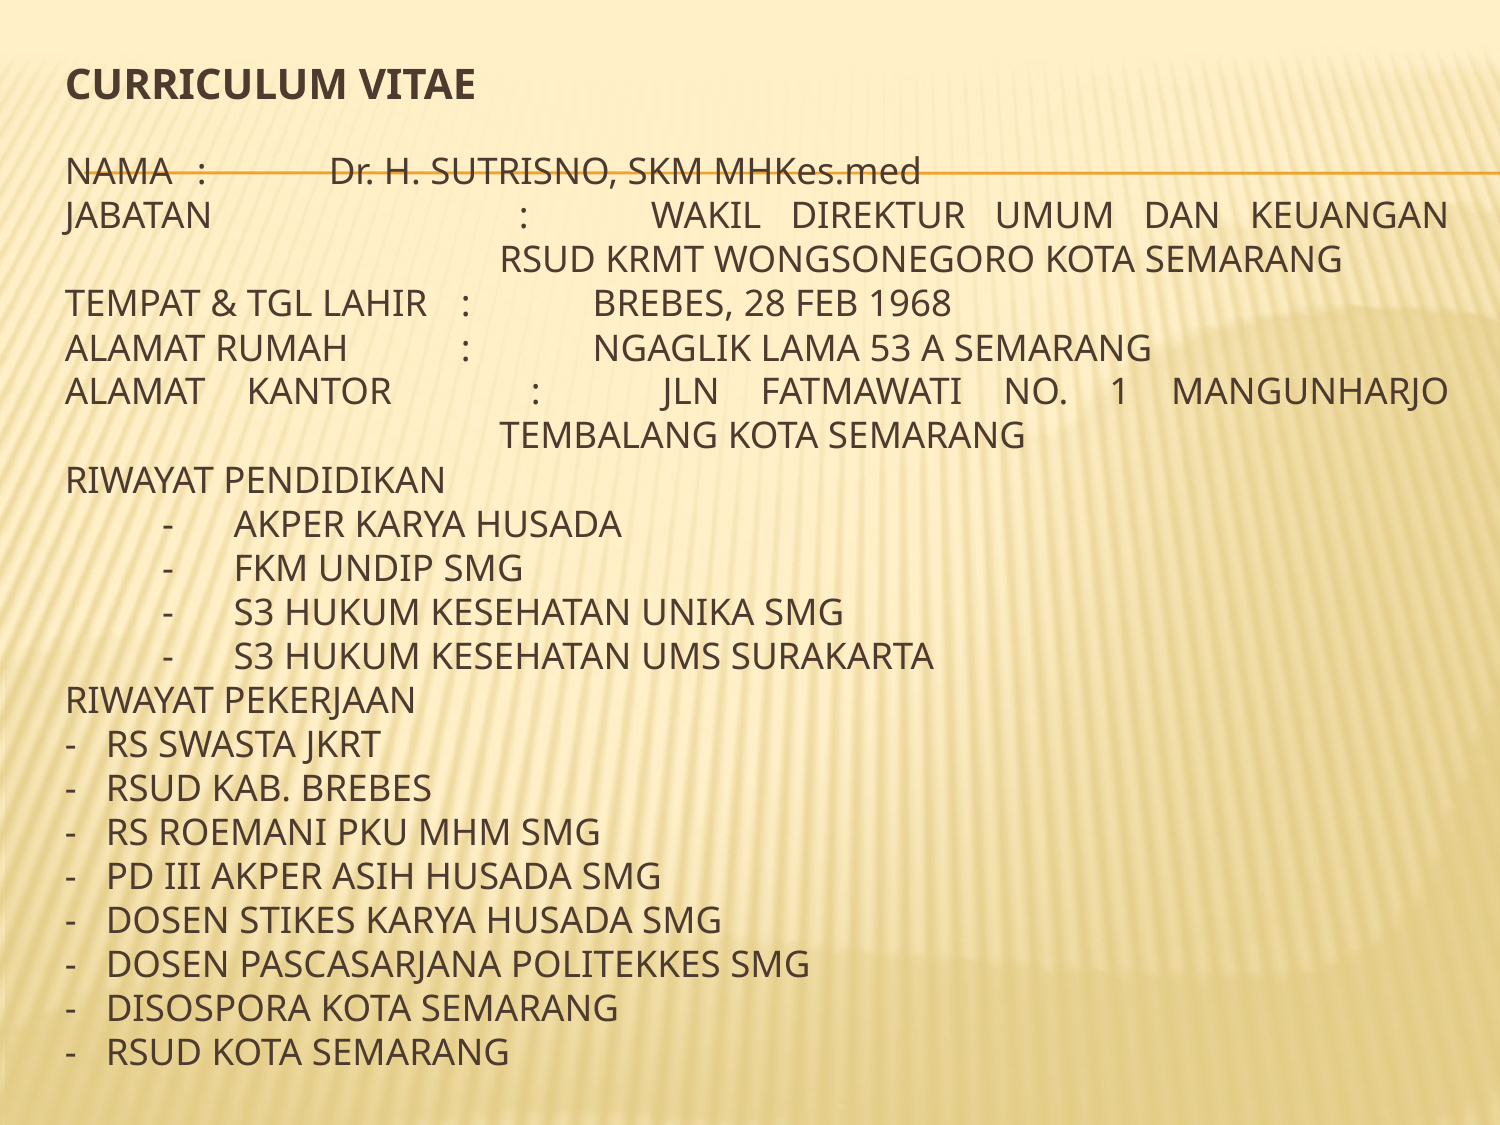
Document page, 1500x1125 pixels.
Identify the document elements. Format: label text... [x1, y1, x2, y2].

list NAMA : Dr. H. SUTRISNO, SKM MHKes.med JABATAN : WAKIL DIREKTUR UMUM DAN KEUANGAN RSUD KRMT WONGSONEGORO KOTA SEMARANG TEMPAT & TGL LAHIR : BREBES, 28 FEB 1968 ALAMAT RUMAH : NGAGLIK LAMA 53 A SEMARANG ALAMAT KANTOR : JLN FATMAWATI NO. 1 MANGUNHARJO TEMBALANG KOTA SEMARANG RIWAYAT PENDIDIKAN - AKPER KARYA HUSADA - FKM UNDIP SMG - S3 HUKUM KESEHATAN UNIKA SMG - S3 HUKUM KESEHATAN UMS SURAKARTA RIWAYAT PEKERJAAN - RS SWASTA JKRT - RSUD KAB. BREBES - RS ROEMANI PKU MHM SMG - PD III AKPER ASIH HUSADA SMG - DOSEN STIKES KARYA HUSADA SMG - DOSEN PASCASARJANA POLITEKKES SMG - DISOSPORA KOTA SEMARANG - RSUD KOTA SEMARANG [50, 140, 1465, 1090]
title CURRICULUM VITAE [50, 50, 1475, 116]
